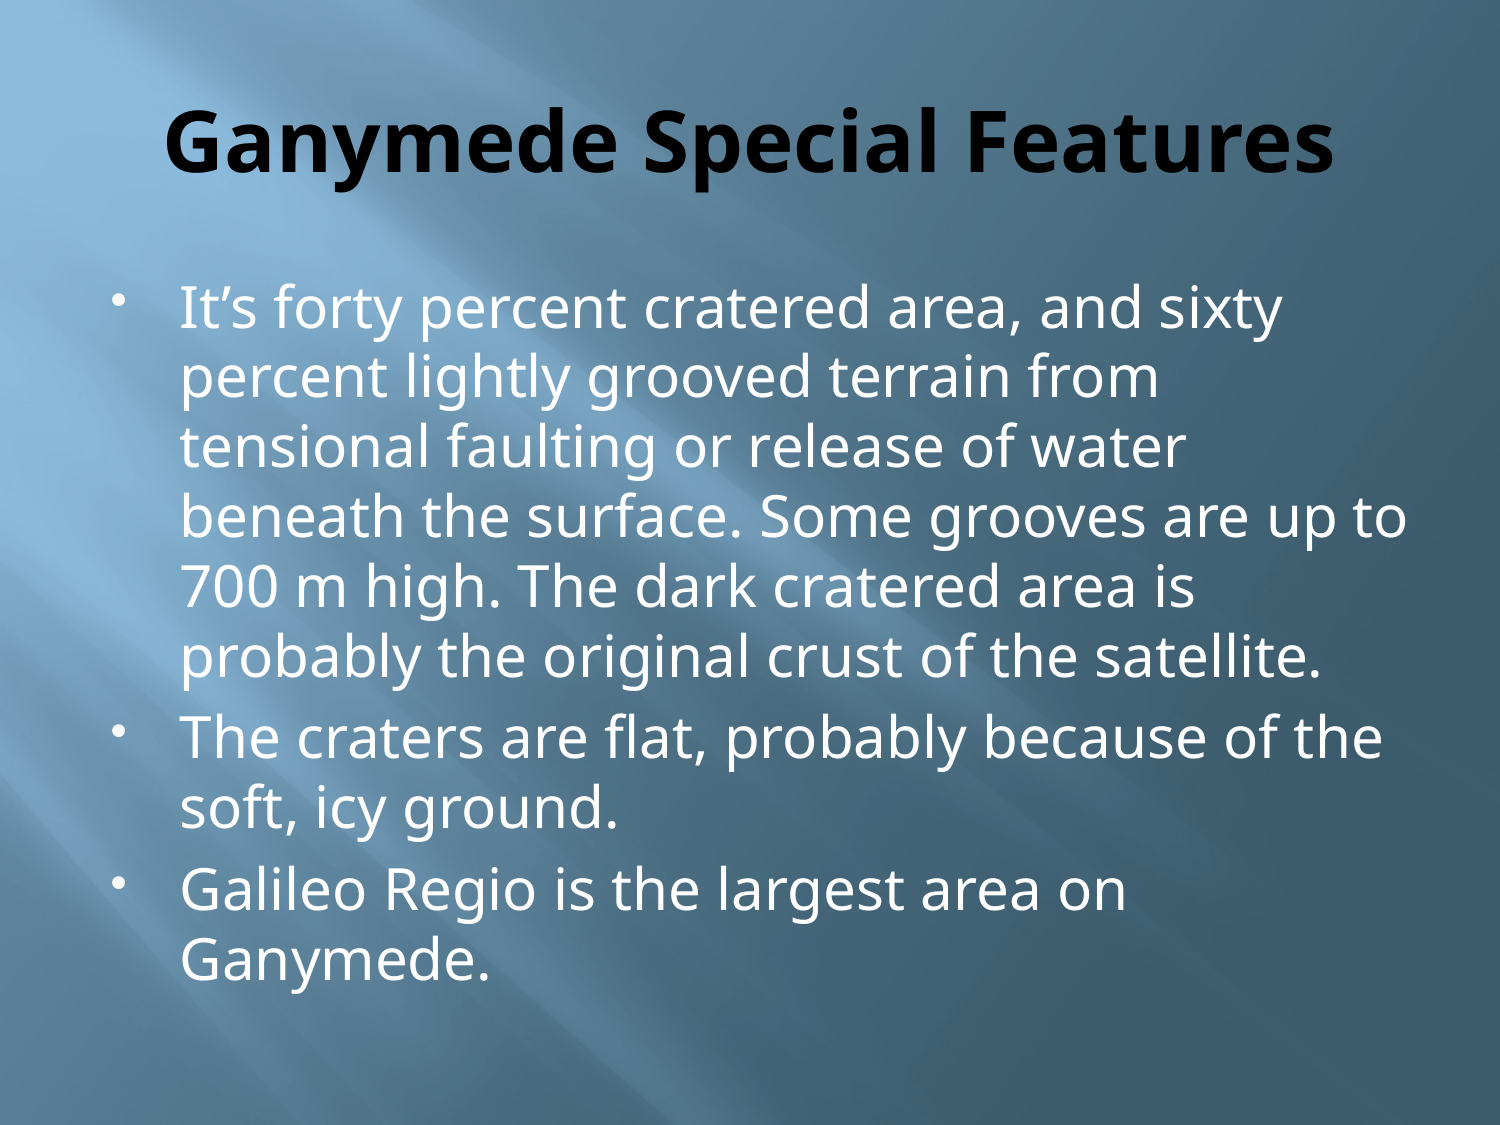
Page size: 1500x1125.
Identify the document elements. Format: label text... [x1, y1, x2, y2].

title Ganymede Special Features [75, 45, 1425, 233]
list It’s forty percent cratered area, and sixty percent lightly grooved terrain from tensional faulting or release of water beneath the surface. Some grooves are up to 700 m high. The dark cratered area is probably the original crust of the satellite. The craters are flat, probably because of the soft, icy ground. Galileo Regio is the largest area on Ganymede. [75, 262, 1425, 1035]
